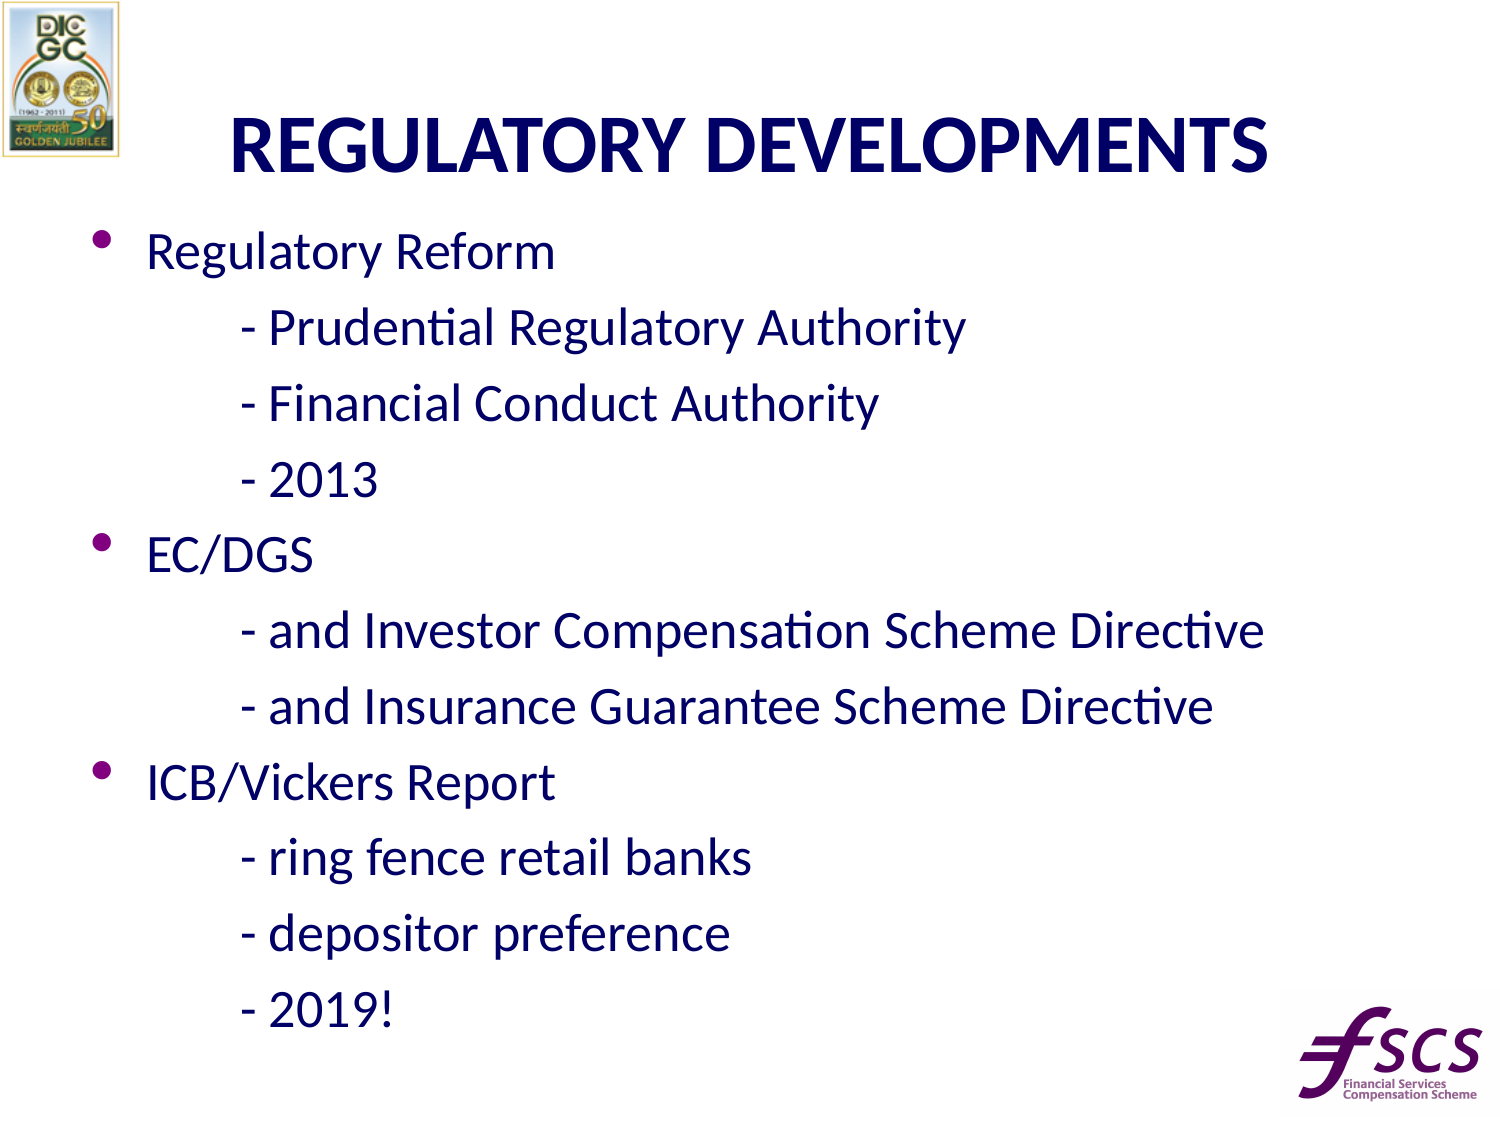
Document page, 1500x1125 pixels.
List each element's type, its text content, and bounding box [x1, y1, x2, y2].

title REGULATORY DEVELOPMENTS [74, 44, 1426, 207]
list Regulatory Reform - Prudential Regulatory Authority - Financial Conduct Authority - 2013 EC/DGS - and Investor Compensation Scheme Directive - and Insurance Guarantee Scheme Directive ICB/Vickers Report - ring fence retail banks - depositor preference - 2019! [74, 207, 1426, 1071]
picture [1281, 989, 1500, 1118]
picture [0, 0, 122, 160]
